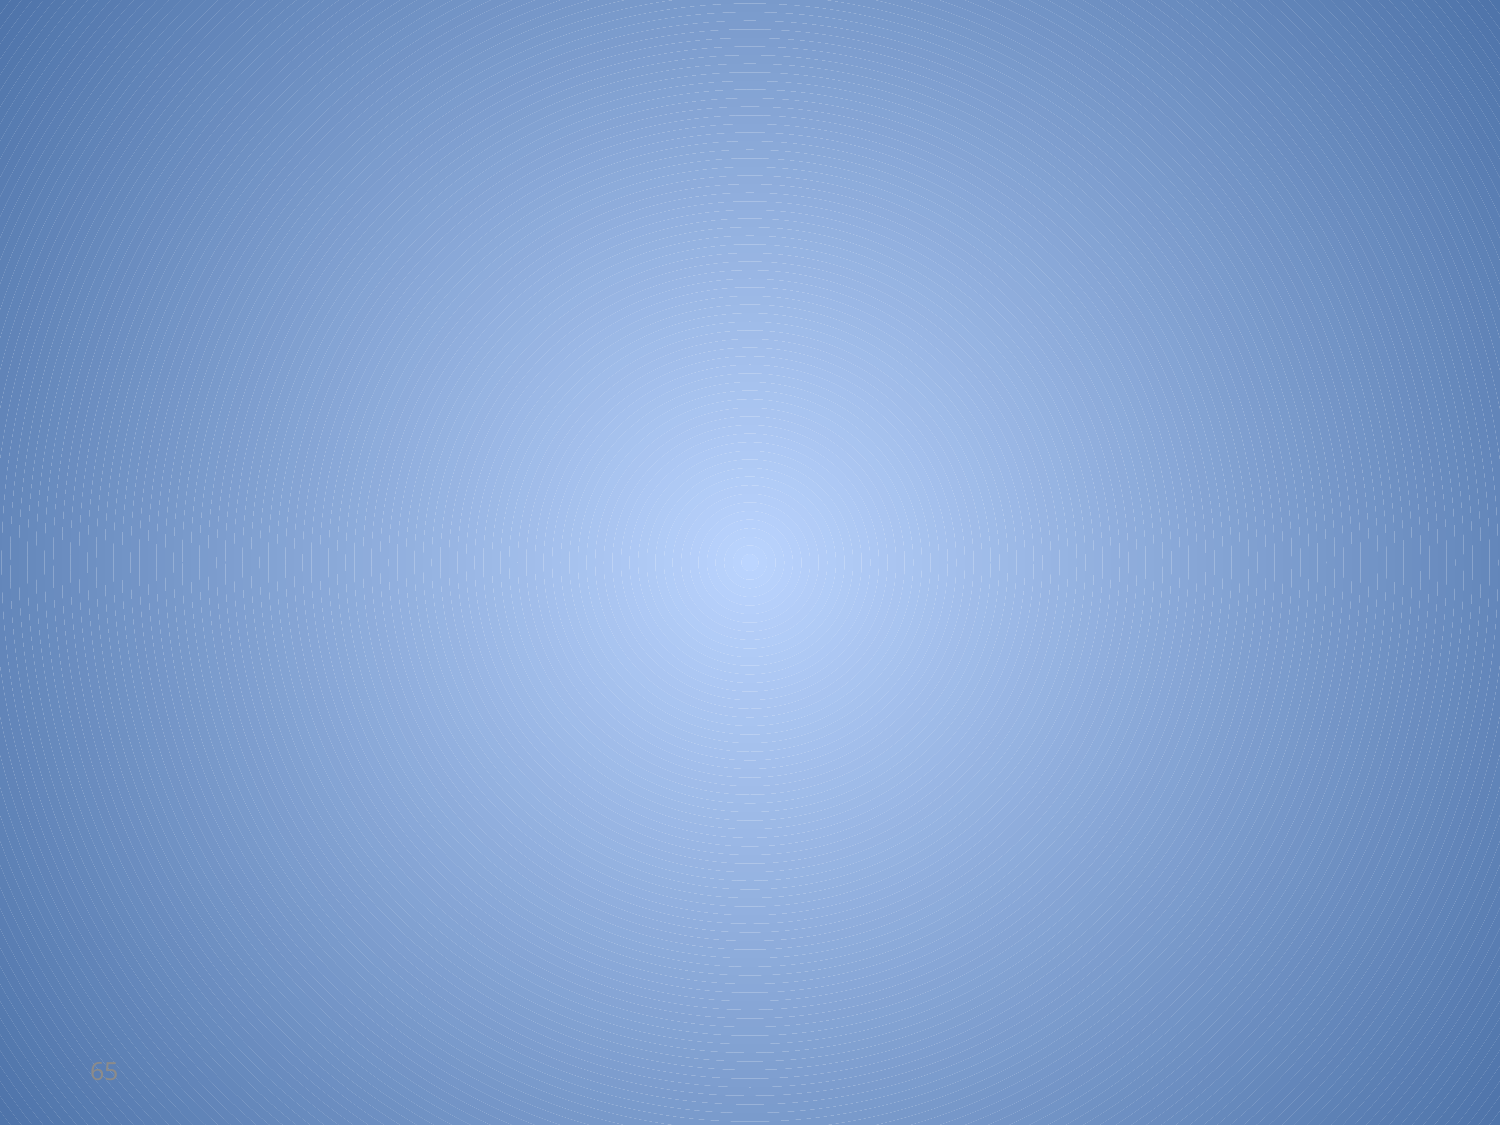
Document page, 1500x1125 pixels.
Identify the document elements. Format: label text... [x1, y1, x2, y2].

slide_number 65 [75, 1042, 425, 1103]
